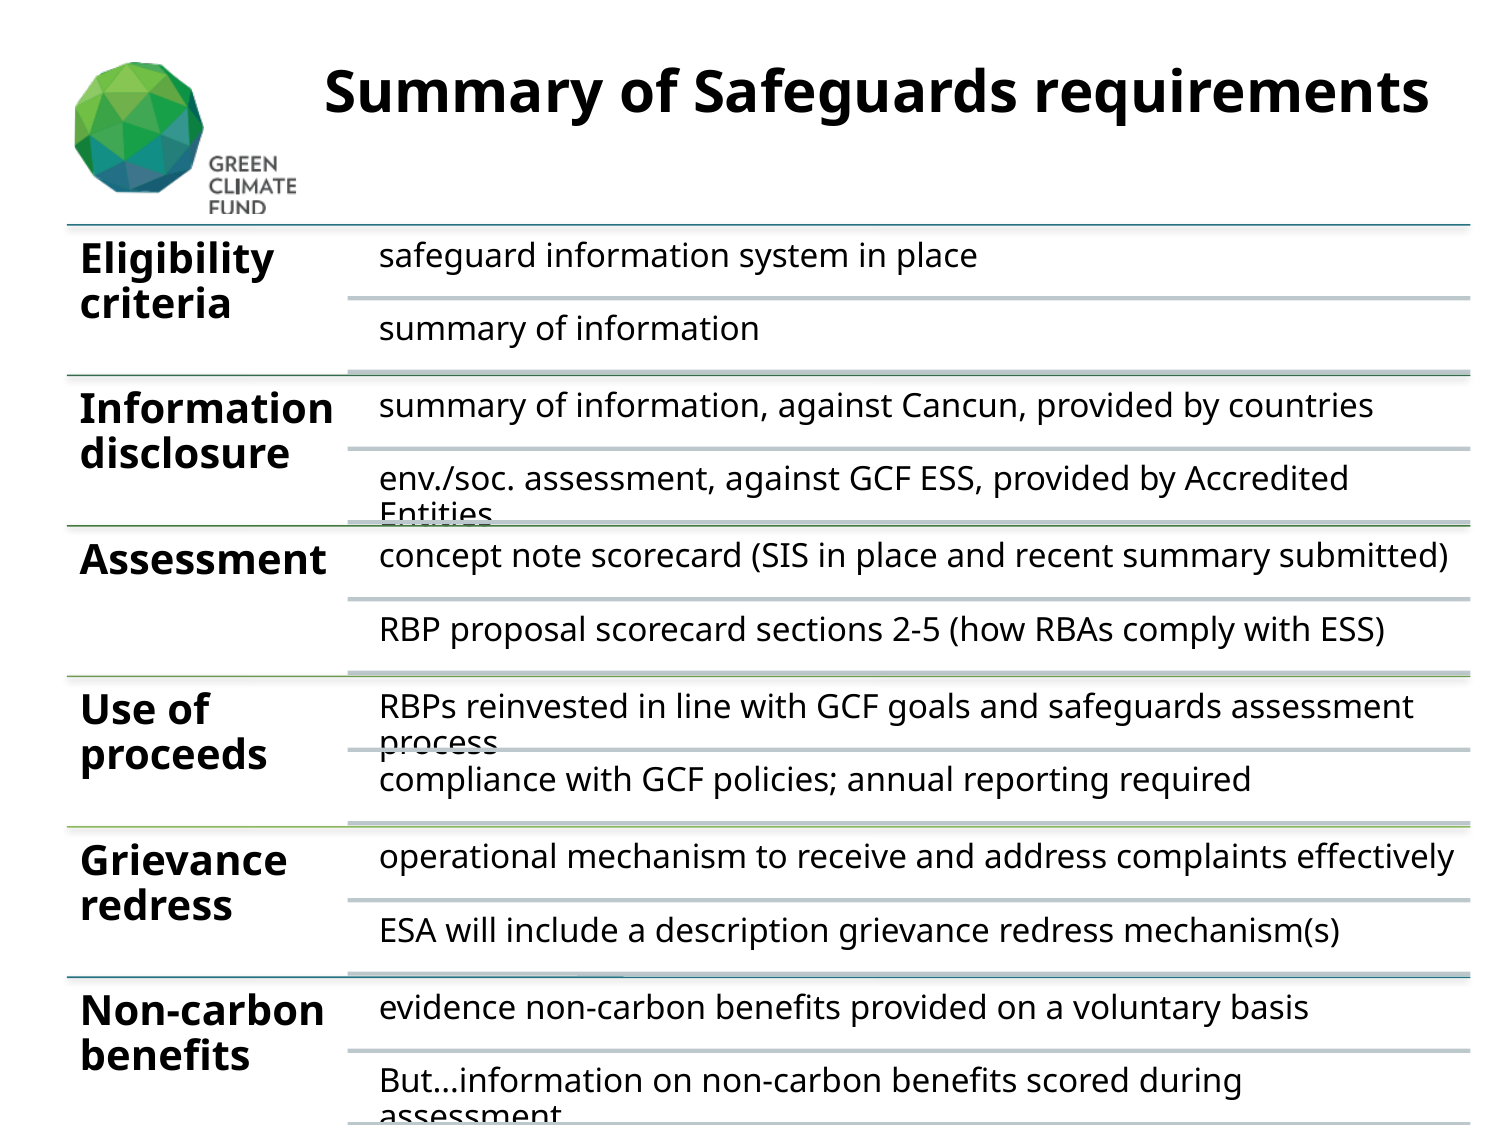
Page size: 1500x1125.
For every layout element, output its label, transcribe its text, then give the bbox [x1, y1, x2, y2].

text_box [66, 224, 1471, 1125]
text_box Summary of Safeguards requirements [297, 46, 1461, 132]
